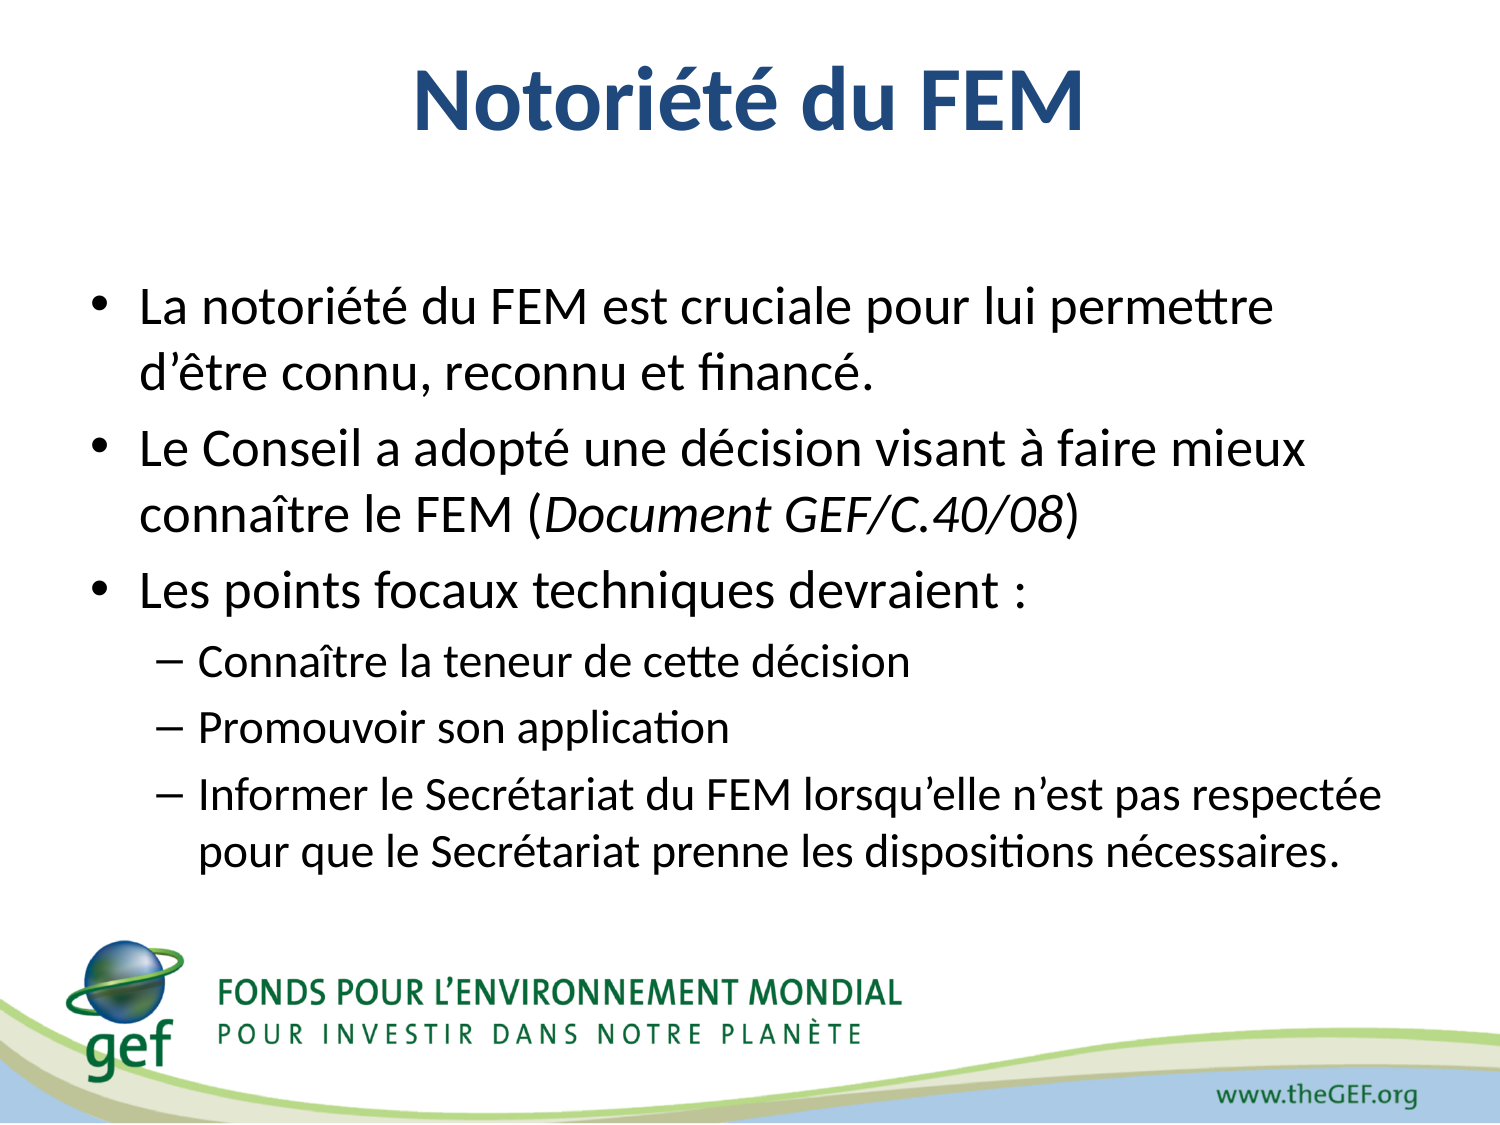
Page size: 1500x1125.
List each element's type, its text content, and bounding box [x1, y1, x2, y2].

title Notoriété du FEM [74, 0, 1426, 188]
picture [0, 912, 1500, 1125]
list La notoriété du FEM est cruciale pour lui permettre d’être connu, reconnu et financé. Le Conseil a adopté une décision visant à faire mieux connaître le FEM (Document GEF/C.40/08) Les points focaux techniques devraient : Connaître la teneur de cette décision Promouvoir son application Informer le Secrétariat du FEM lorsqu’elle n’est pas respectée pour que le Secrétariat prenne les dispositions nécessaires. [74, 262, 1426, 926]
